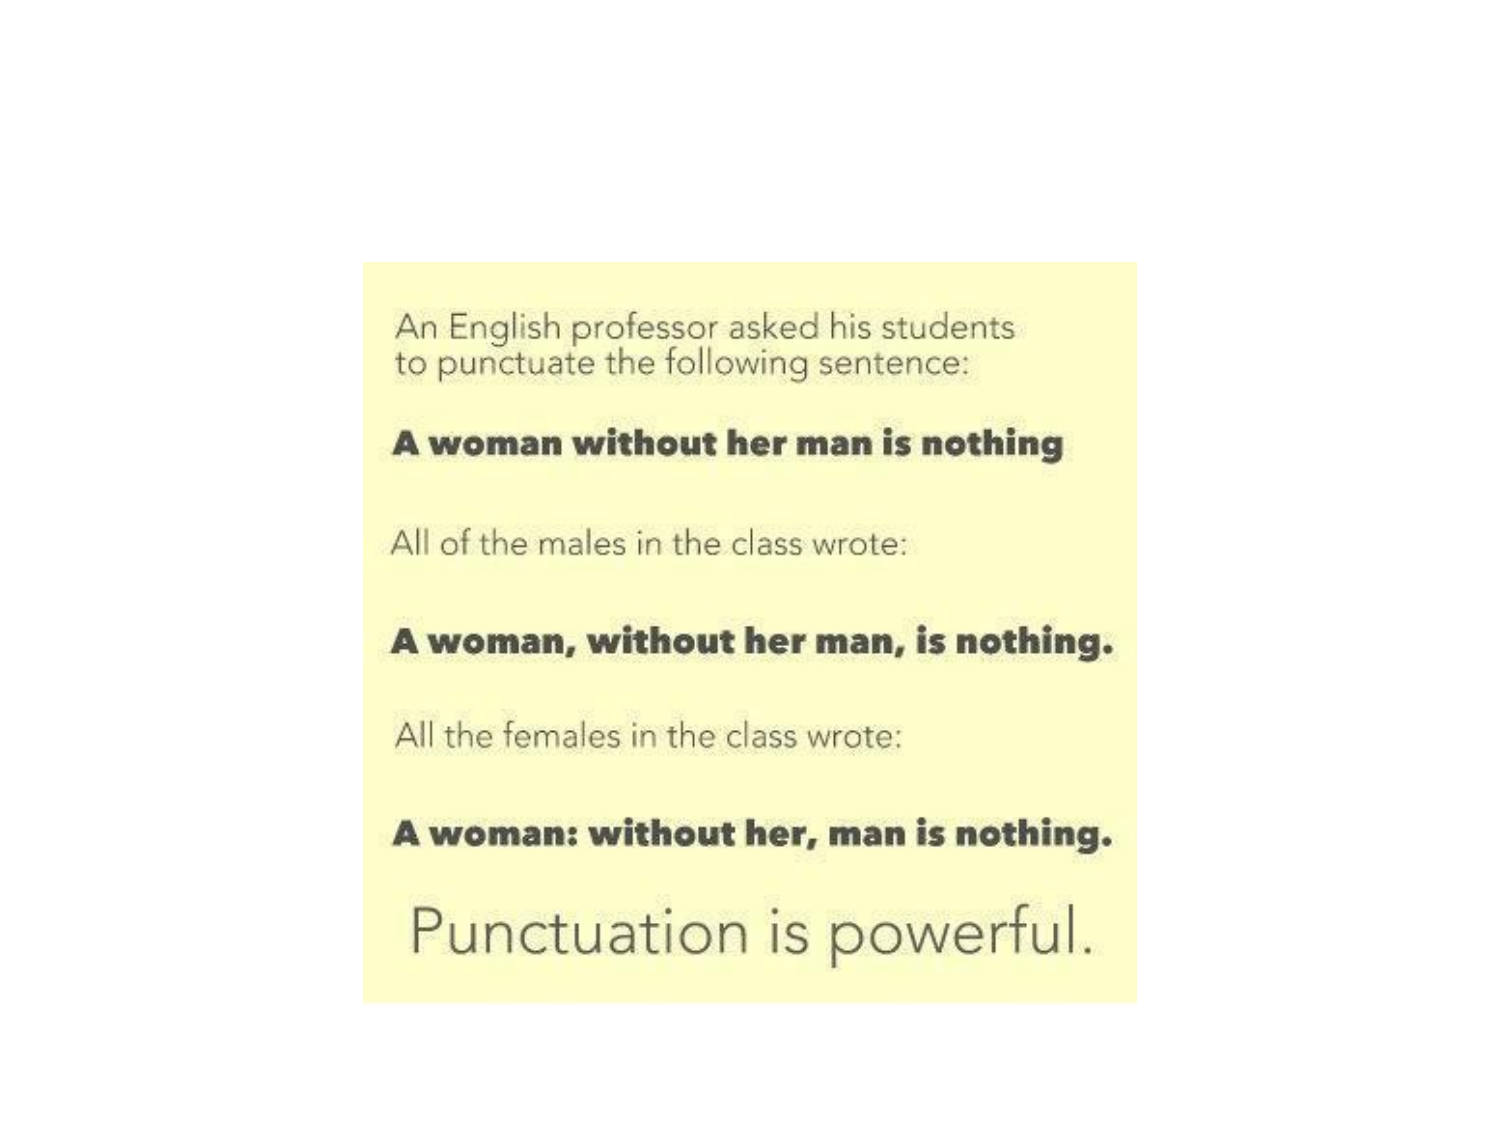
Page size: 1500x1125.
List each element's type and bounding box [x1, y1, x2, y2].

list [363, 262, 1137, 1006]
